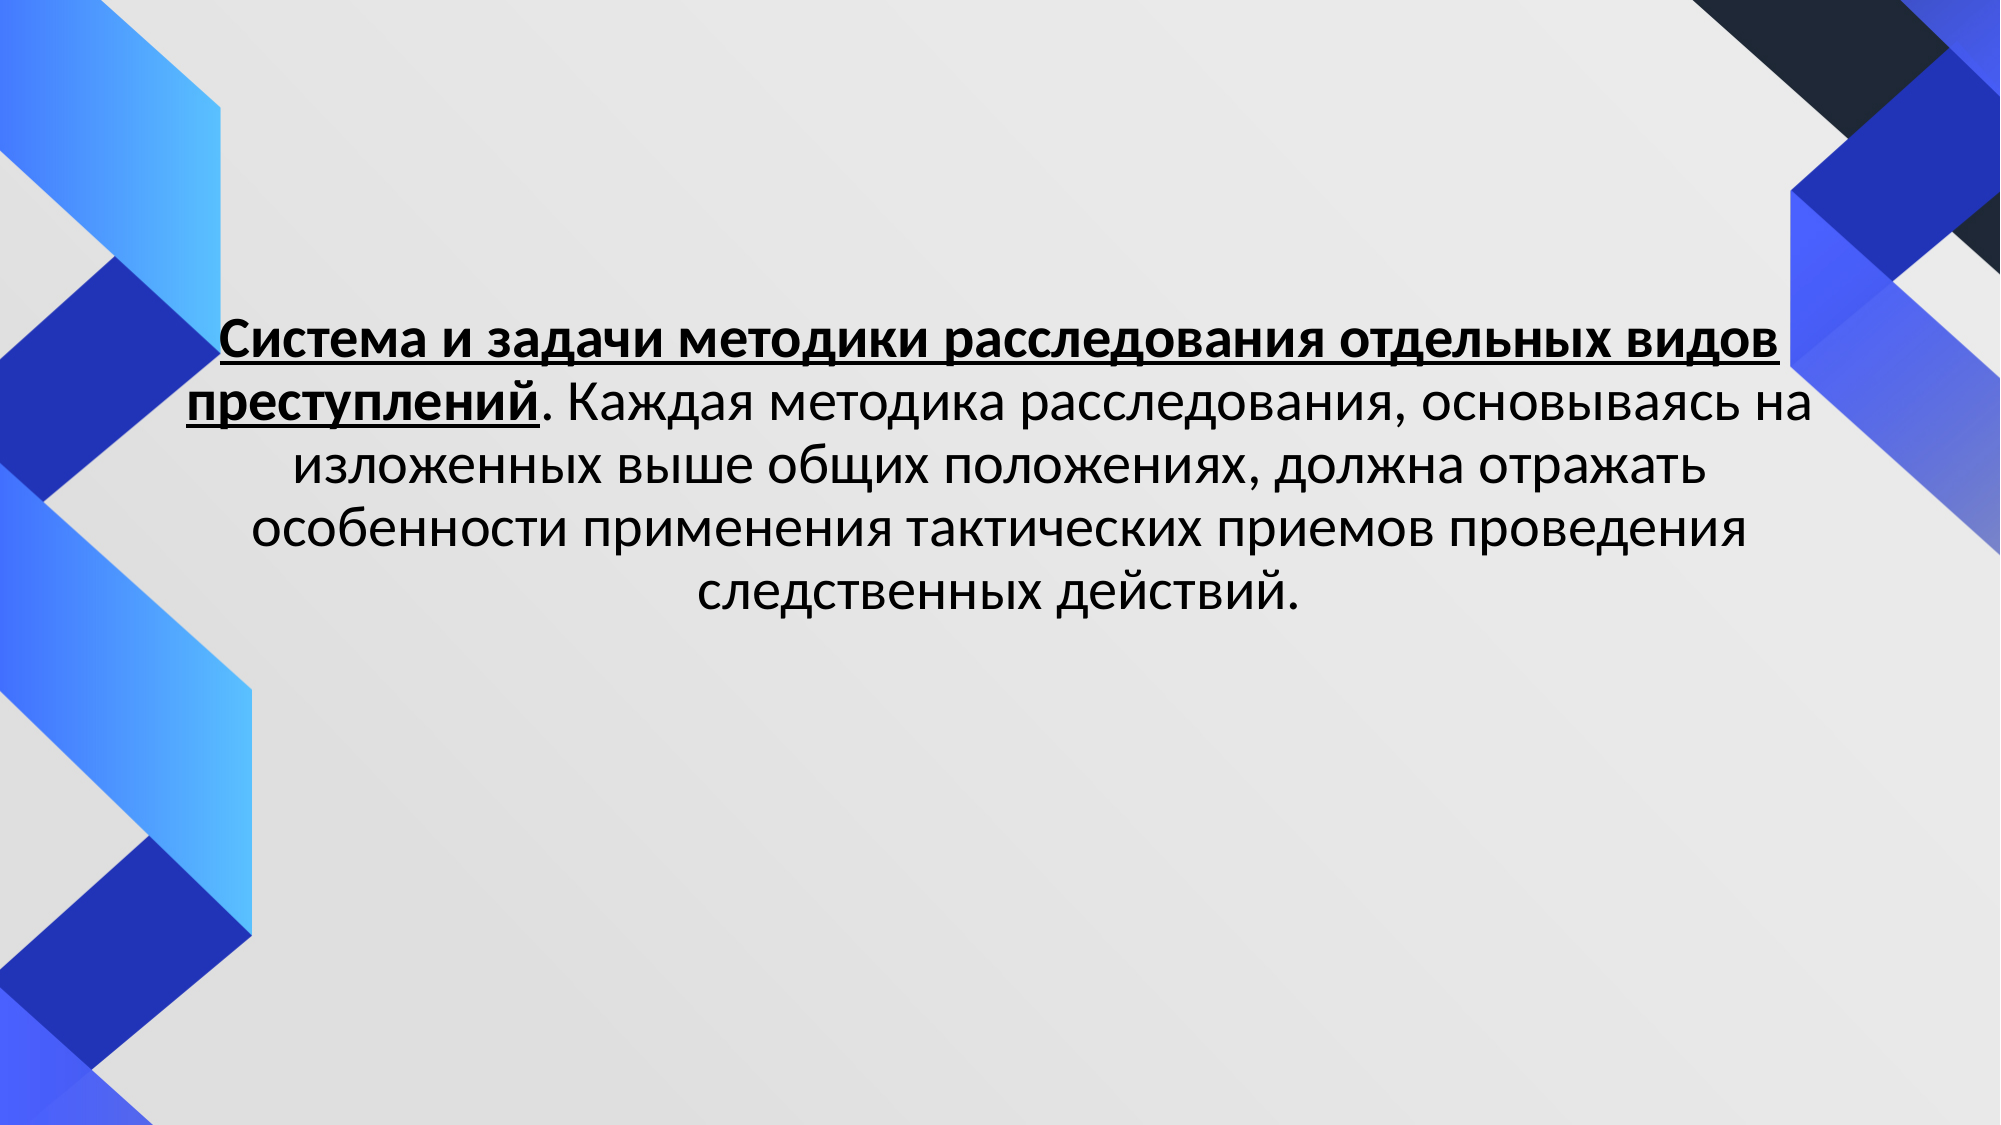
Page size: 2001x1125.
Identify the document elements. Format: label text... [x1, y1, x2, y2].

picture [0, 0, 2000, 1125]
list Система и задачи методики расследования отдельных видов преступлений. Каждая методика расследования, основываясь на изложенных выше общих положениях, должна отражать особенности применения тактических приемов проведения следственных действий. [137, 299, 1863, 1014]
